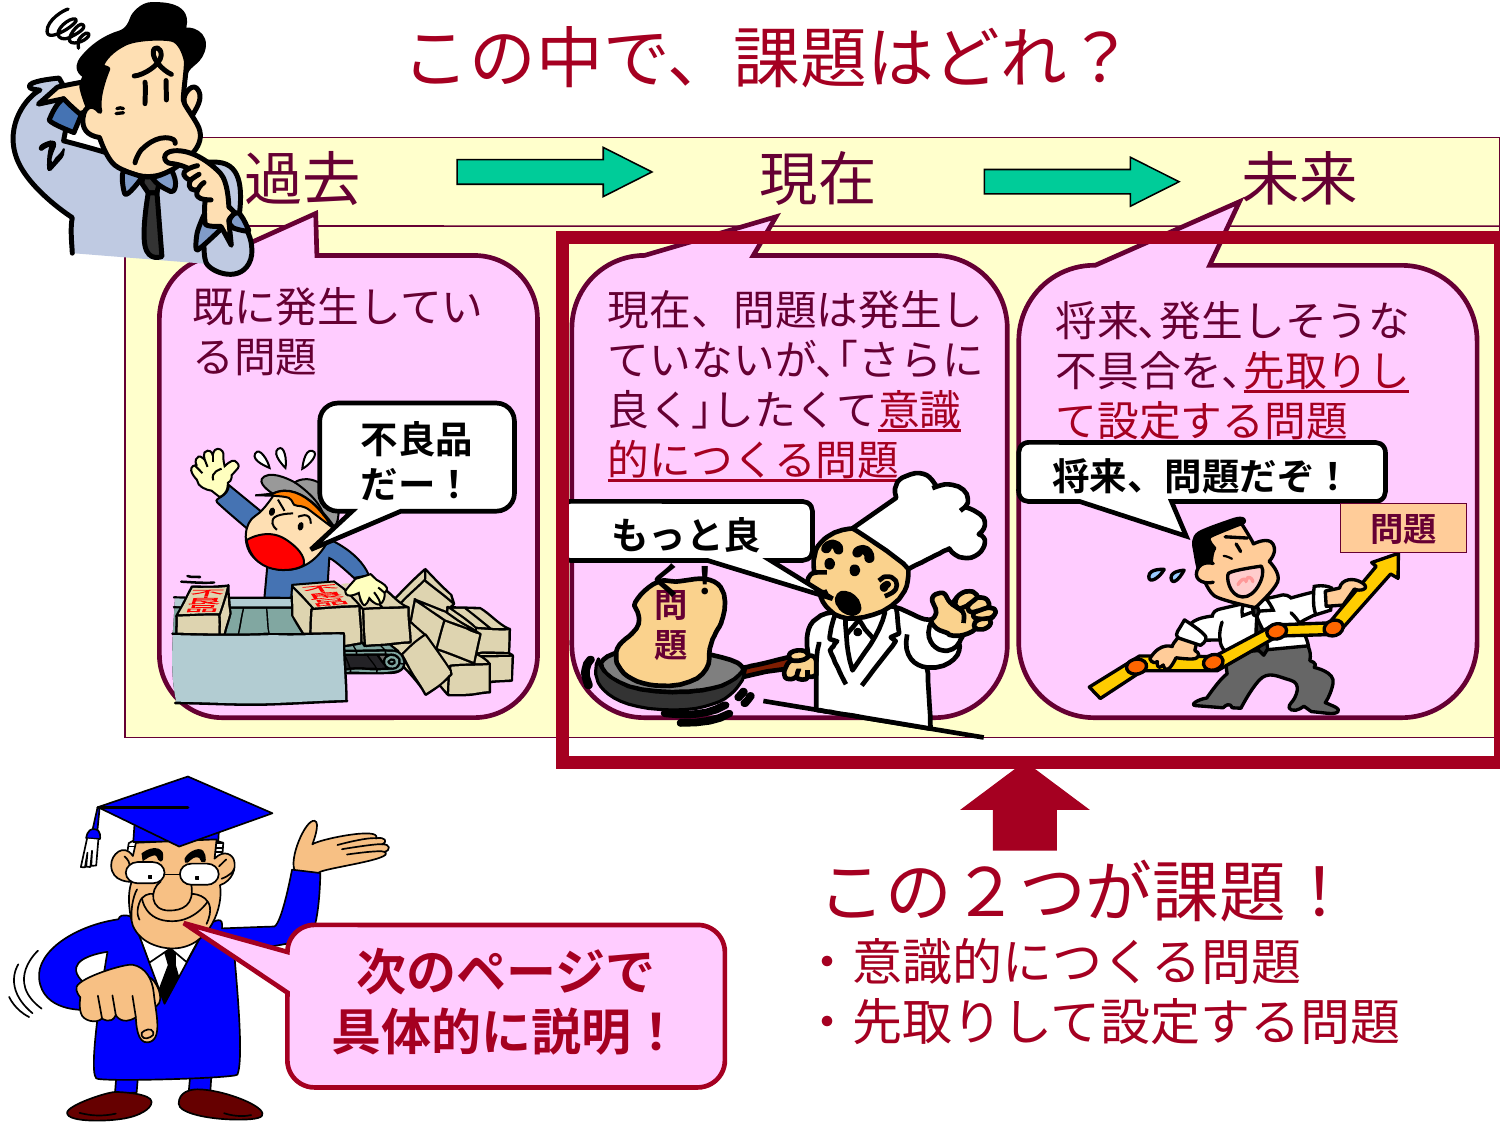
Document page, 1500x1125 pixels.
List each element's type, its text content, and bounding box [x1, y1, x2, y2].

picture [0, 0, 258, 288]
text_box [124, 137, 1500, 738]
text_box この中で、課題はどれ？ [259, 0, 1338, 113]
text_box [0, 774, 726, 1125]
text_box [562, 237, 1500, 851]
text_box この２つが課題！ ・意識的につくる問題 ・先取りして設定する問題 [737, 858, 1500, 1075]
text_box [170, 402, 515, 708]
